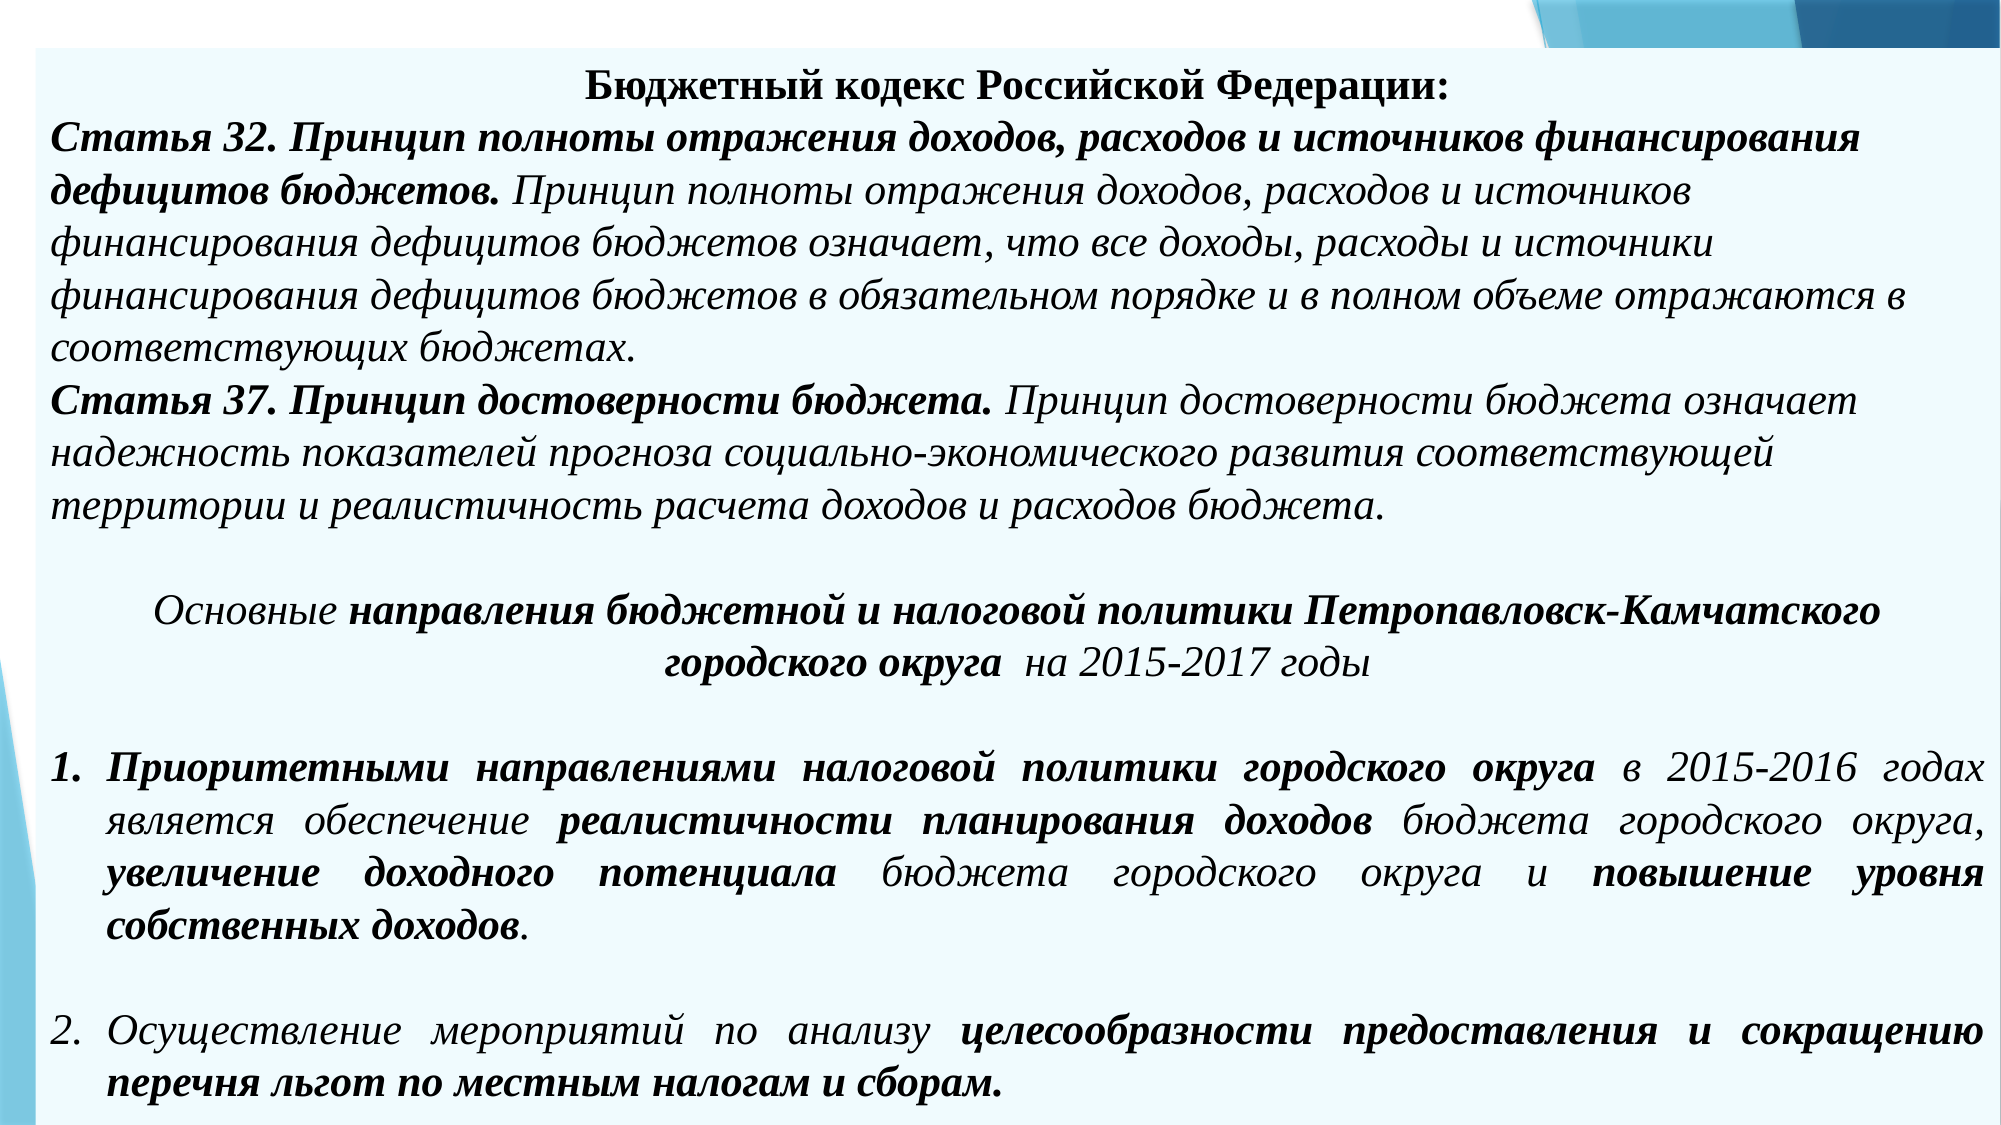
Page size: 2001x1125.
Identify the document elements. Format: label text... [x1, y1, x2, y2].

text_box Бюджетный кодекс Российской Федерации: Статья 32. Принцип полноты отражения доходов, расходов и источников финансирования дефицитов бюджетов. Принцип полноты отражения доходов, расходов и источников финансирования дефицитов бюджетов означает, что все доходы, расходы и источники финансирования дефицитов бюджетов в обязательном порядке и в полном объеме отражаются в соответствующих бюджетах. Статья 37. Принцип достоверности бюджета. Принцип достоверности бюджета означает надежность показателей прогноза социально-экономического развития соответствующей территории и реалистичность расчета доходов и расходов бюджета. Основные направления бюджетной и налоговой политики Петропавловск-Камчатского городского округа на 2015-2017 годы Приоритетными направлениями налоговой политики городского округа в 2015-2016 годах является обеспечение реалистичности планирования доходов бюджета городского округа, увеличение доходного потенциала бюджета городского округа и повышение уровня собственных доходов. Осуществление мероприятий по анализу целесообразности предоставления и сокращению перечня льгот по местным налогам и сборам. [35, 48, 2000, 1125]
